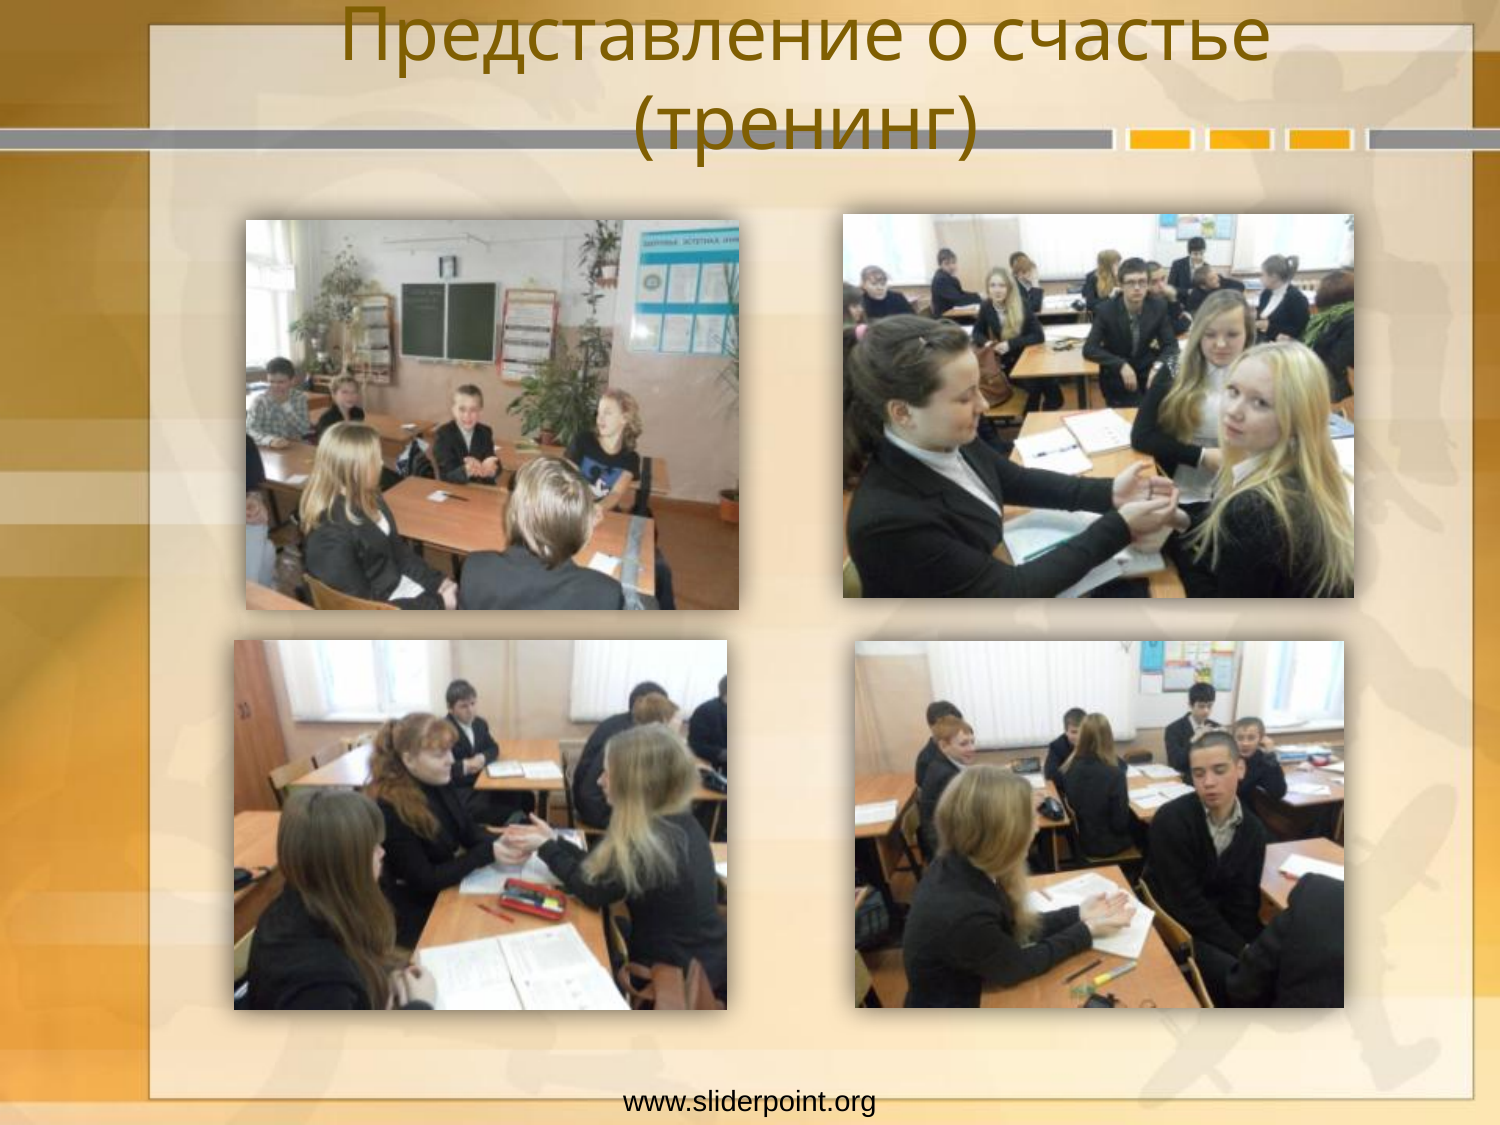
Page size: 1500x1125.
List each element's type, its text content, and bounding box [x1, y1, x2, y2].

picture [0, 0, 1500, 1125]
footer www.sliderpoint.org [512, 1074, 988, 1125]
title Представление о счастье (тренинг) [149, 0, 1463, 151]
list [245, 220, 739, 610]
